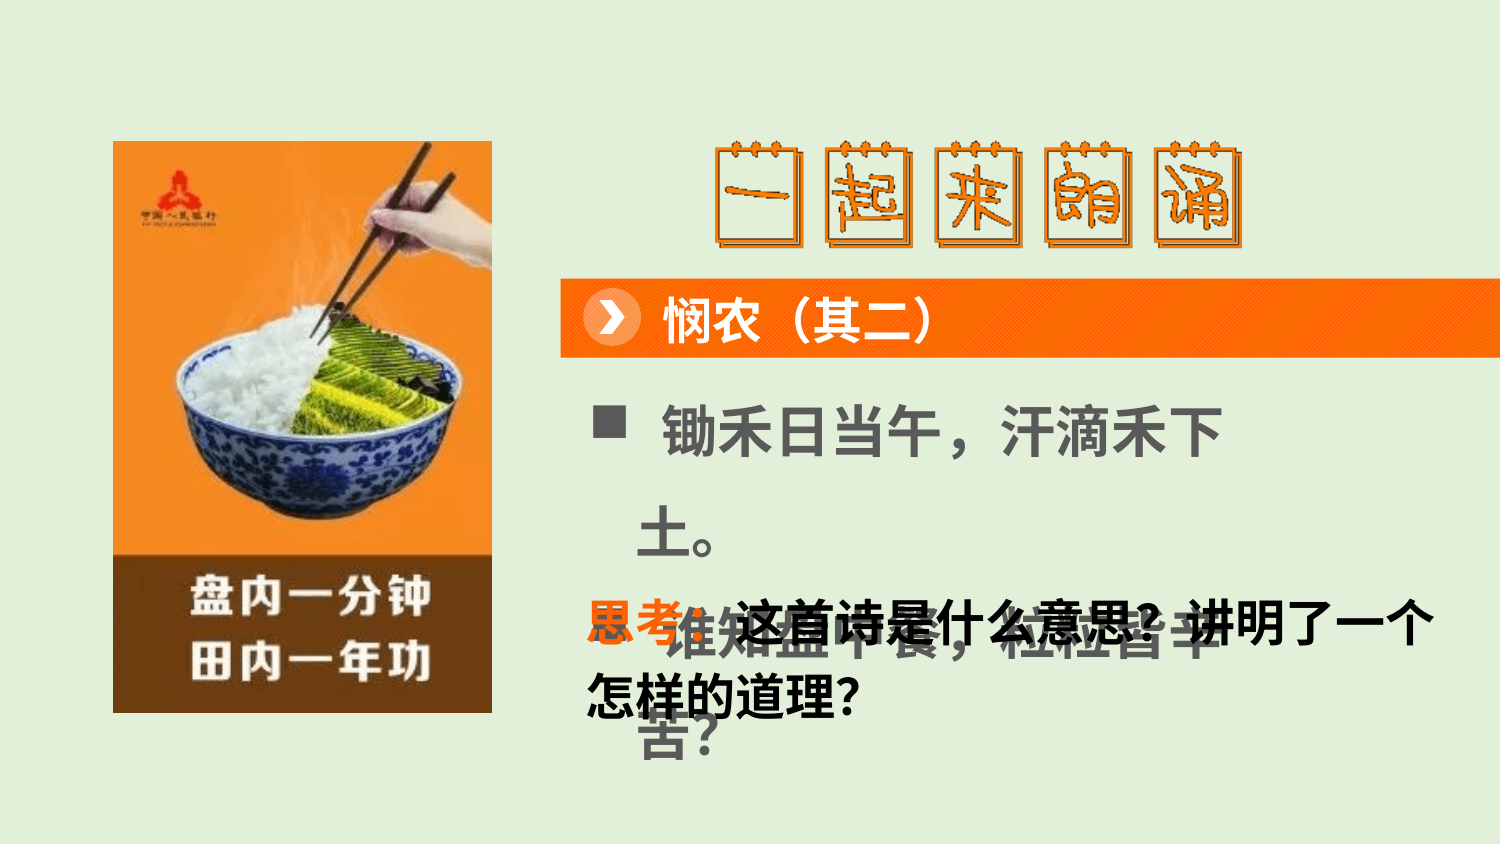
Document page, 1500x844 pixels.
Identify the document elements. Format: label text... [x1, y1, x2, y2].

text_box [1298, 299, 1500, 359]
picture [113, 141, 492, 713]
picture [669, 82, 1500, 299]
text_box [583, 288, 642, 346]
text_box [560, 278, 669, 359]
text_box 思考：这首诗是什么意思？讲明了一个怎样的道理？ [574, 572, 1460, 731]
text_box 悯农（其二） [650, 283, 1298, 356]
text_box 锄禾日当午，汗滴禾下土。 谁知盘中餐，粒粒皆辛苦？ [577, 731, 1339, 773]
text_box 锄禾日当午，汗滴禾下土。 谁知盘中餐，粒粒皆辛苦？ [577, 356, 1339, 572]
